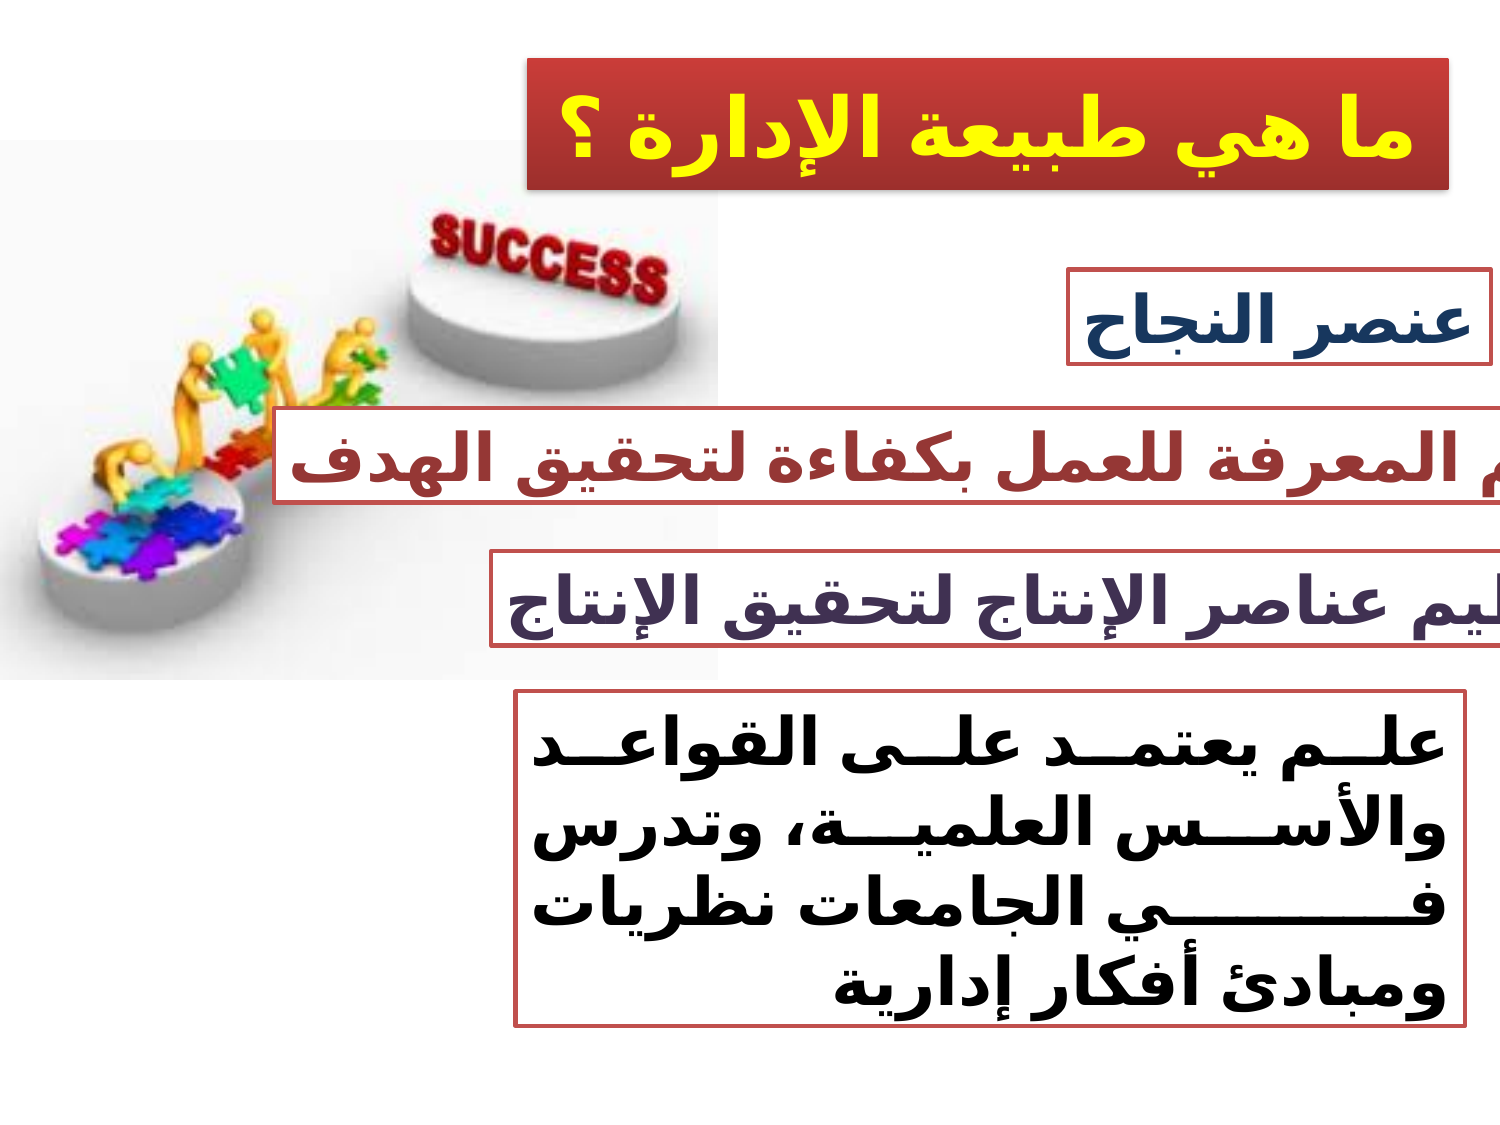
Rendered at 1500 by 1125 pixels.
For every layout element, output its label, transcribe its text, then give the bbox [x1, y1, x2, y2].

text_box تنظيم المعرفة للعمل بكفاءة لتحقيق الهدف [722, 406, 1500, 505]
text_box تنظيم عناصر الإنتاج لتحقيق الإنتاج [722, 549, 1500, 648]
text_box علم يعتمد على القواعد والأسس العلمية، وتدرس في الجامعات نظريات ومبادئ أفكار إدارية [513, 689, 1467, 1028]
text_box ما هي طبيعة الإدارة ؟ [527, 58, 1449, 190]
text_box عنصر النجاح [1066, 267, 1493, 366]
picture [0, 140, 718, 680]
